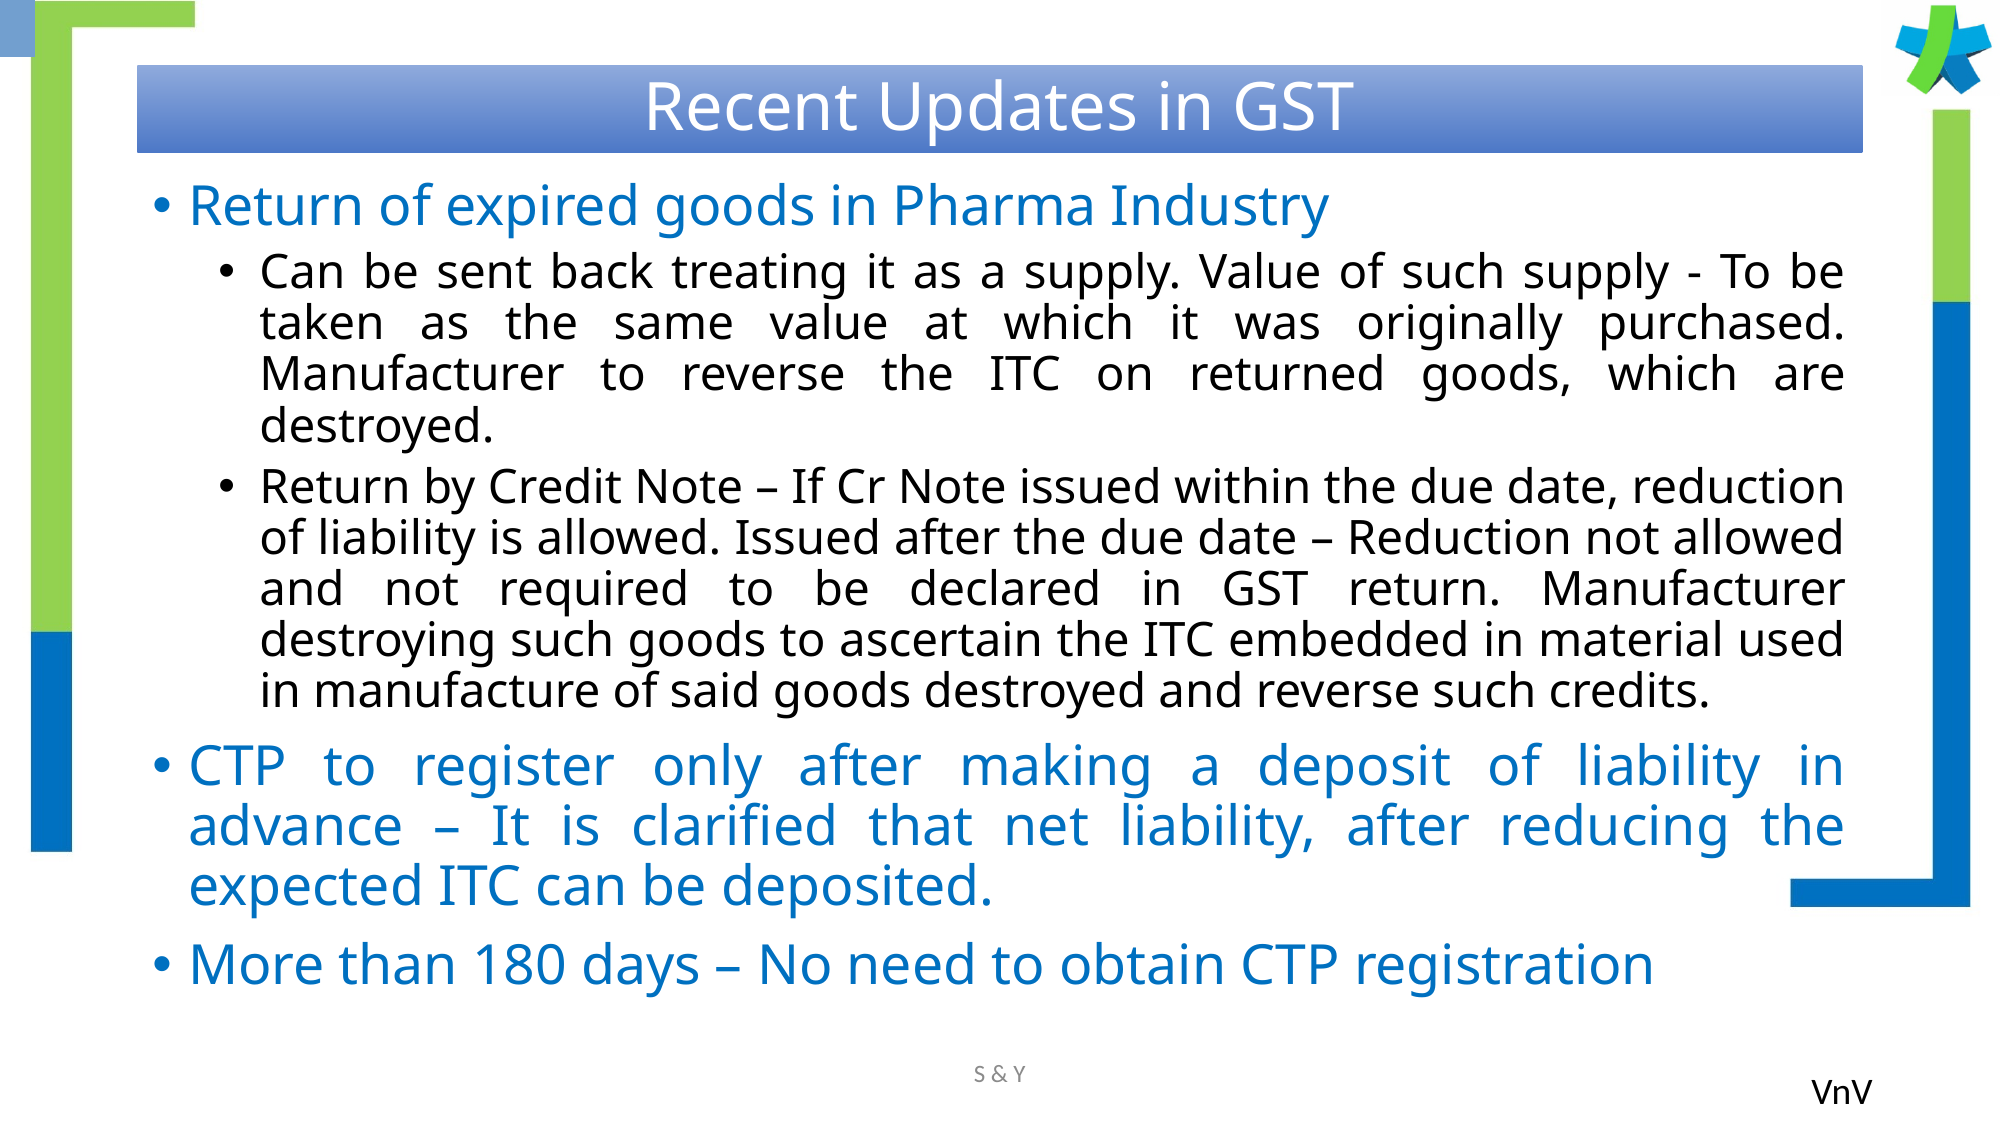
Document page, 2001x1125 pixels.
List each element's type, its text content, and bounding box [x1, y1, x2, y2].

title Recent Updates in GST [137, 65, 1863, 153]
footer S & Y [662, 1042, 1338, 1103]
picture [0, 0, 2001, 1125]
list Return of expired goods in Pharma Industry Can be sent back treating it as a supply. Value of such supply - To be taken as the same value at which it was originally purchased. Manufacturer to reverse the ITC on returned goods, which are destroyed. Return by Credit Note – If Cr Note issued within the due date, reduction of liability is allowed. Issued after the due date – Reduction not allowed and not required to be declared in GST return. Manufacturer destroying such goods to ascertain the ITC embedded in material used in manufacture of said goods destroyed and reverse such credits. CTP to register only after making a deposit of liability in advance – It is clarified that net liability, after reducing the expected ITC can be deposited. More than 180 days – No need to obtain CTP registration [137, 170, 1863, 1014]
